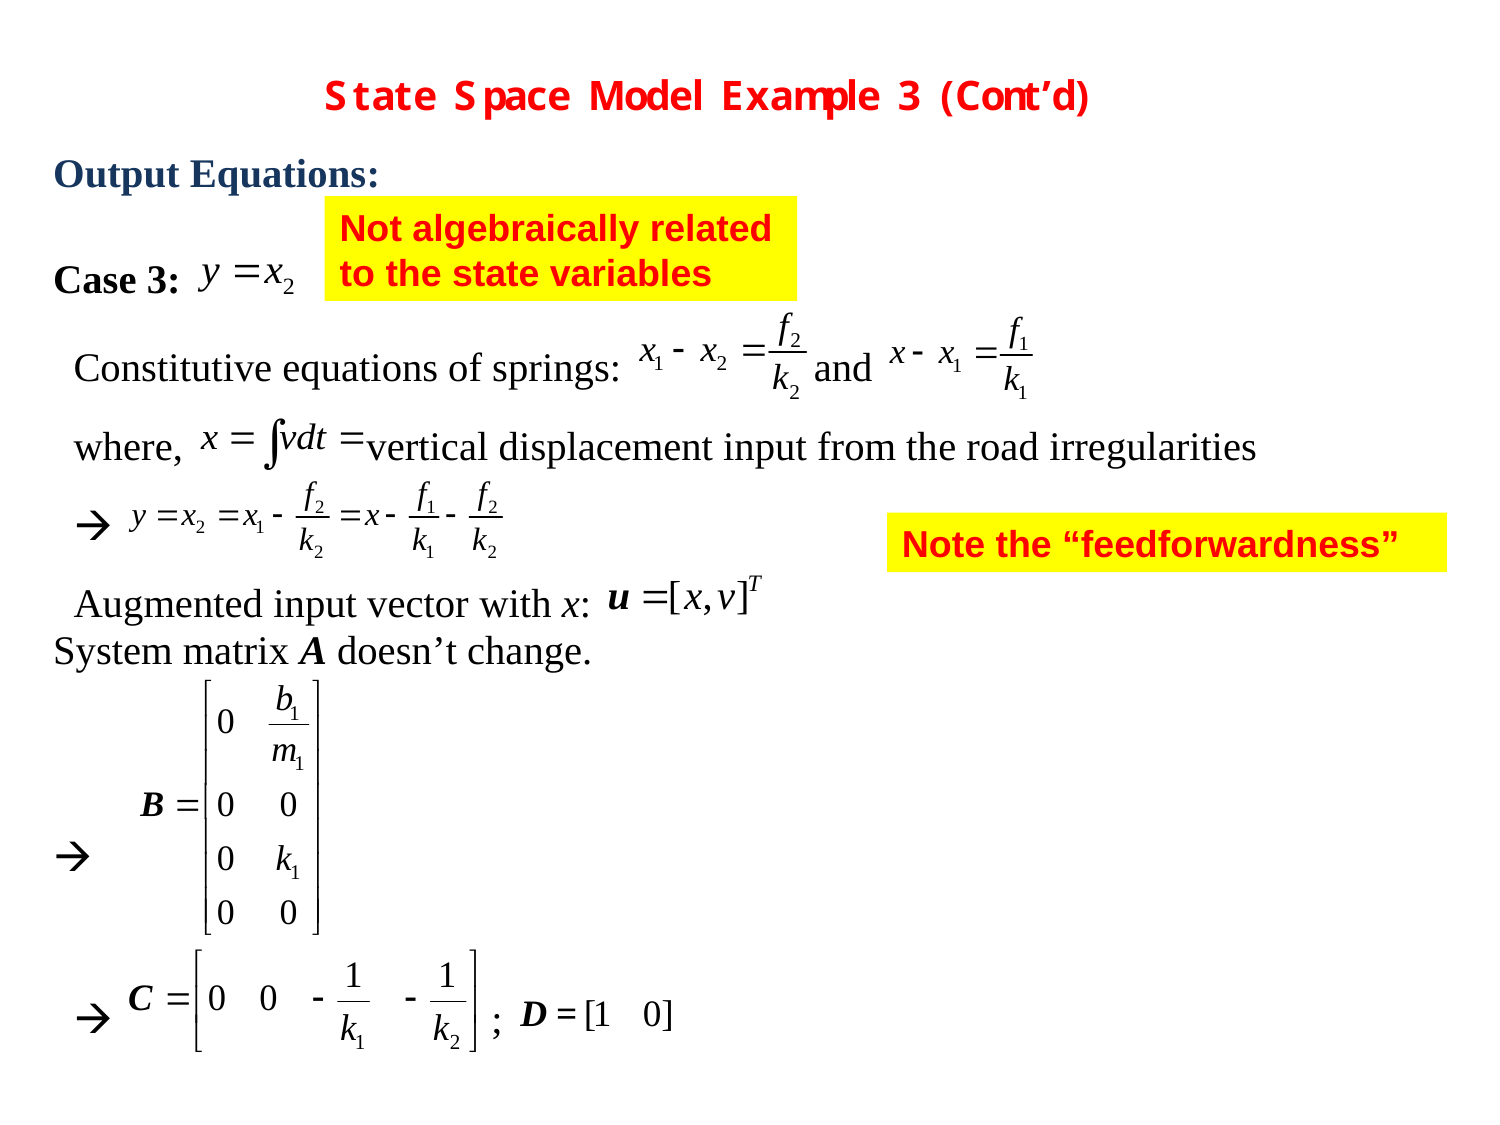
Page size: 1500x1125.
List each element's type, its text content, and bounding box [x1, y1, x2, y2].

text_box Note the “feedforwardness” [1366, 512, 1447, 573]
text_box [52, 64, 1361, 1125]
